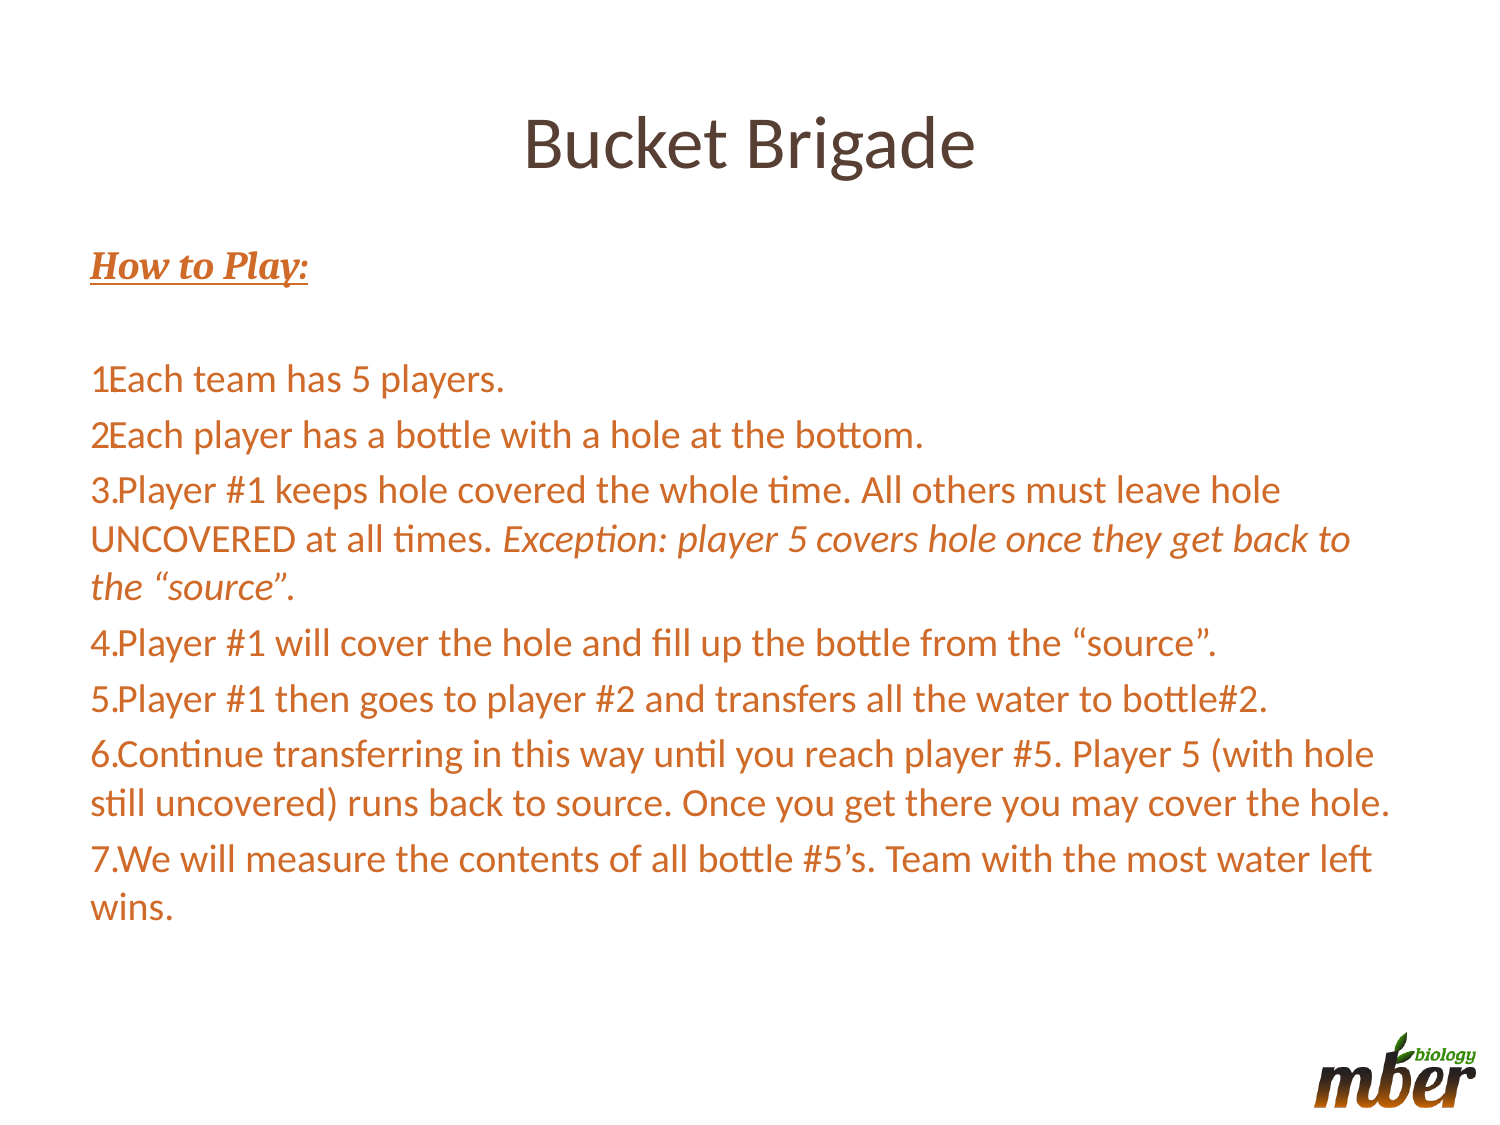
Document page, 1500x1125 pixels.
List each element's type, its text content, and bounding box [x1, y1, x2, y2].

title Bucket Brigade [75, 45, 1425, 232]
list How to Play: Each team has 5 players. Each player has a bottle with a hole at the bottom. Player #1 keeps hole covered the whole time. All others must leave hole UNCOVERED at all times. Exception: player 5 covers hole once they get back to the “source”. Player #1 will cover the hole and fill up the bottle from the “source”. Player #1 then goes to player #2 and transfers all the water to bottle#2. Continue transferring in this way until you reach player #5. Player 5 (with hole still uncovered) runs back to source. Once you get there you may cover the hole. We will measure the contents of all bottle #5’s. Team with the most water left wins. [75, 232, 1425, 978]
picture [1314, 1032, 1476, 1109]
